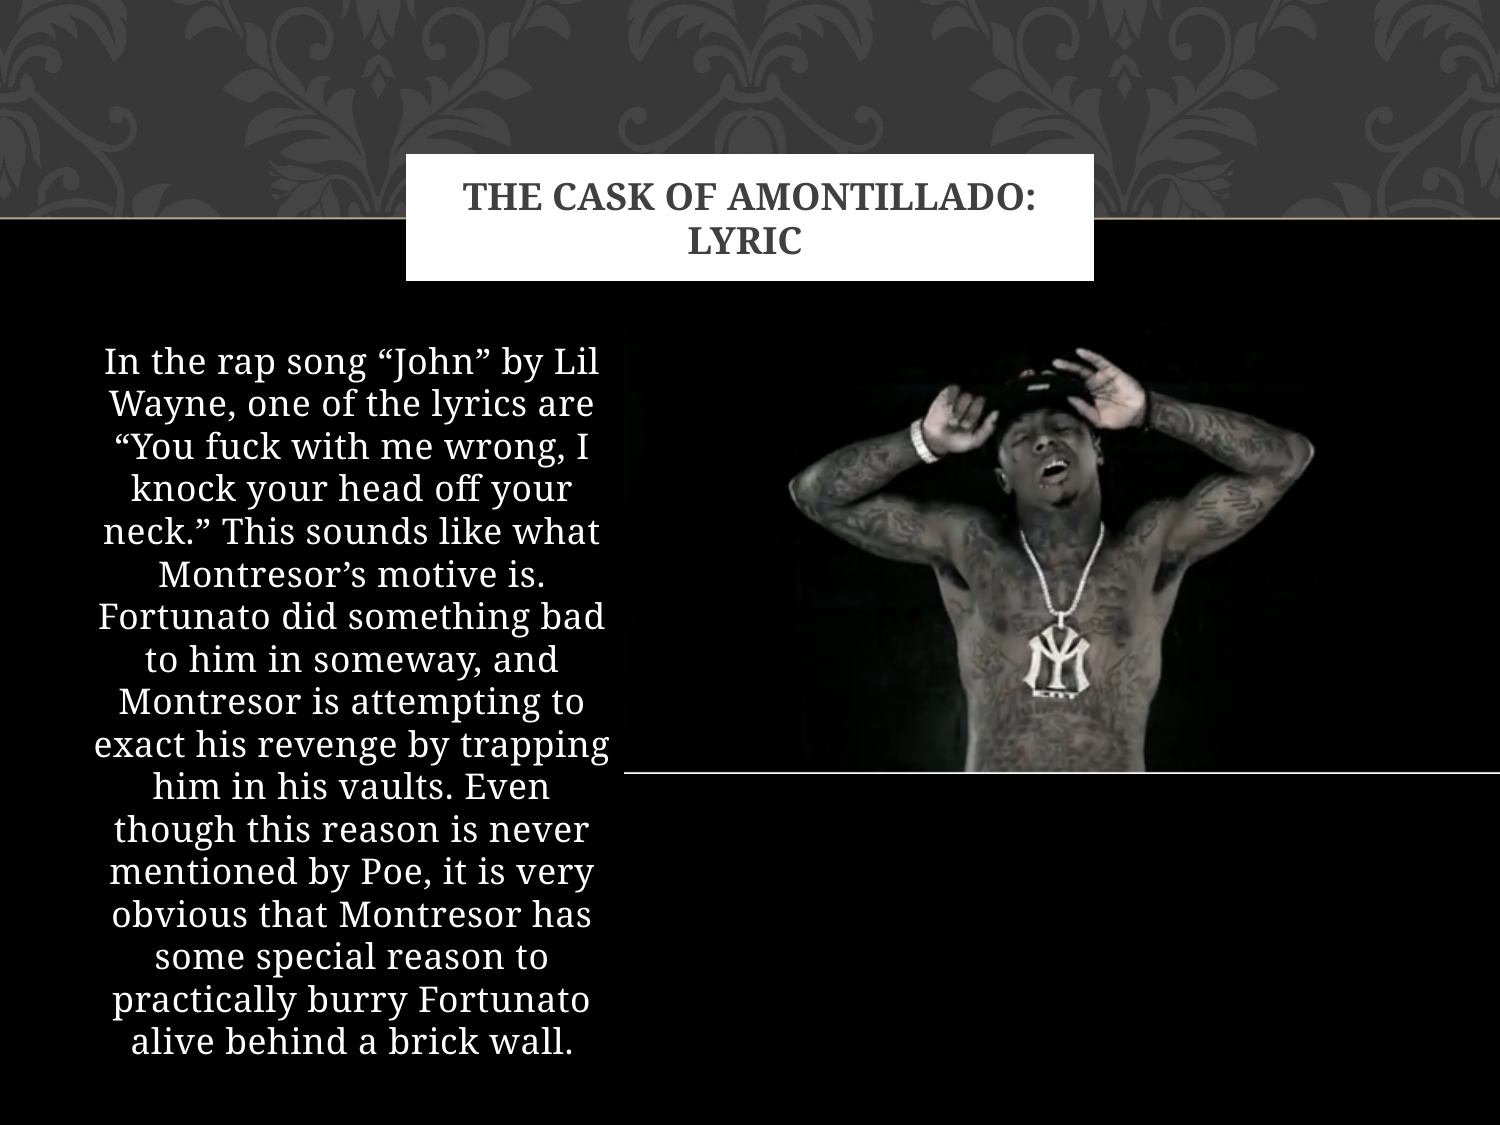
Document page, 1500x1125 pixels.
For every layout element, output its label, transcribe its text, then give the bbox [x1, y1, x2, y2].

title The Cask of amontillado: Lyric [406, 154, 1094, 281]
list In the rap song “John” by Lil Wayne, one of the lyrics are “You fuck with me wrong, I knock your head off your neck.” This sounds like what Montresor’s motive is. Fortunato did something bad to him in someway, and Montresor is attempting to exact his revenge by trapping him in his vaults. Even though this reason is never mentioned by Poe, it is very obvious that Montresor has some special reason to practically burry Fortunato alive behind a brick wall. [75, 331, 630, 1084]
picture [624, 323, 1500, 774]
